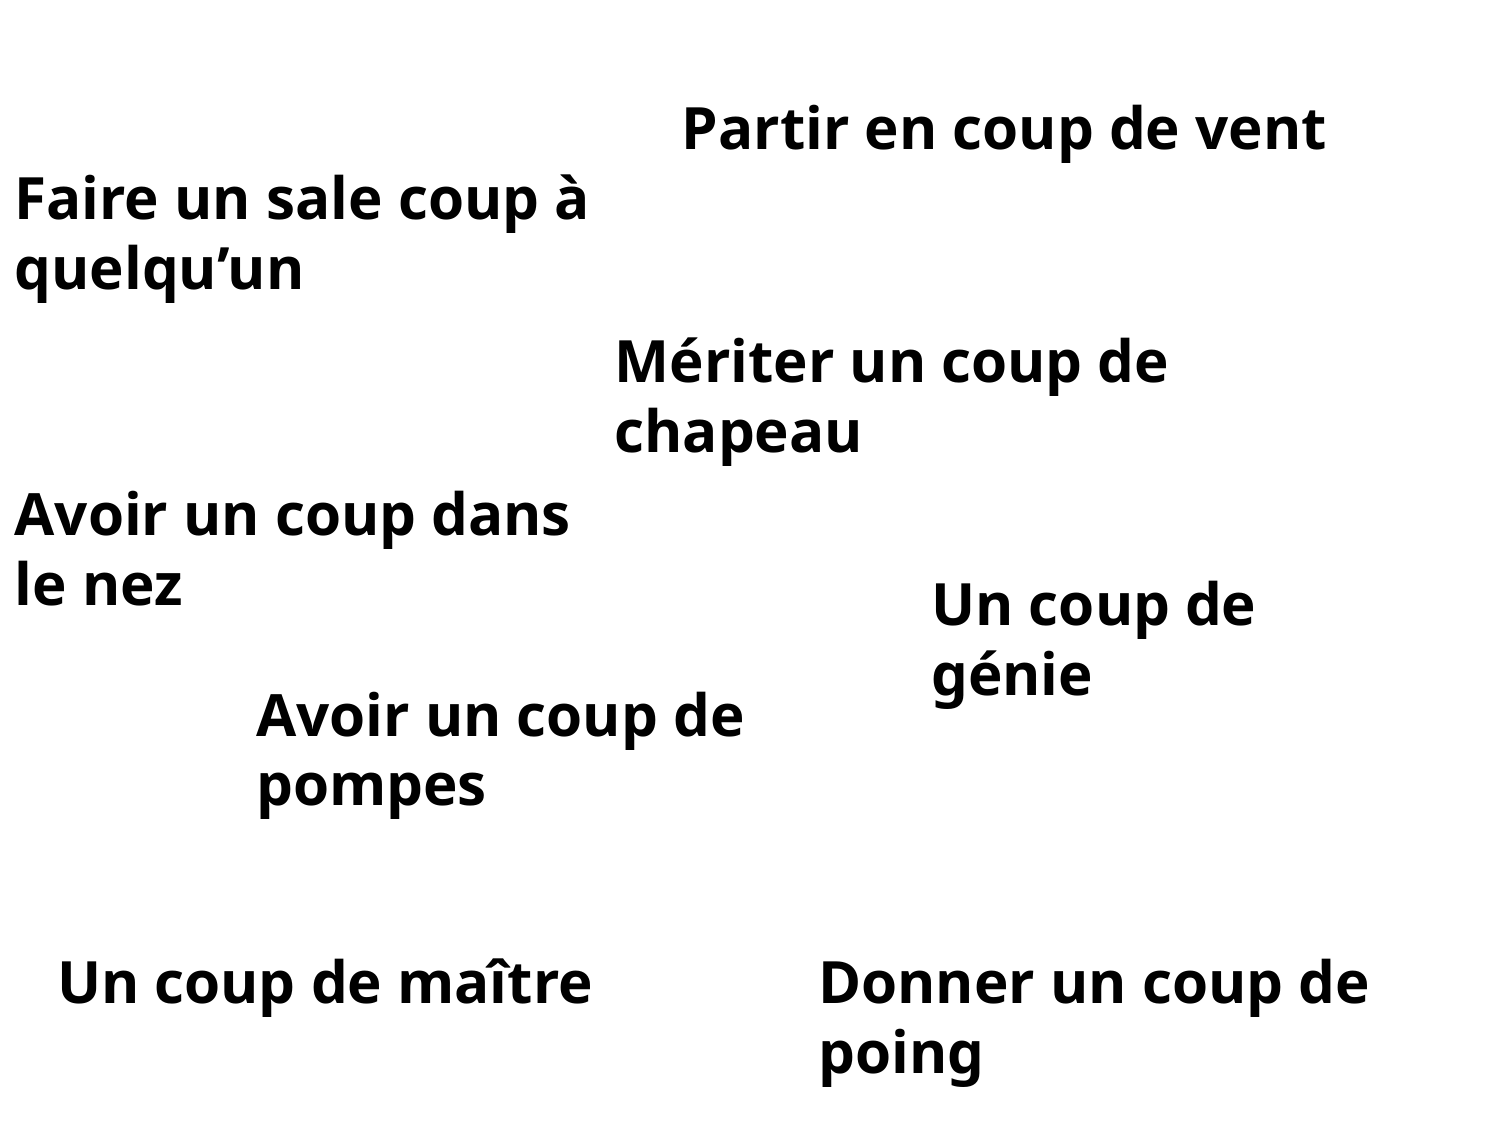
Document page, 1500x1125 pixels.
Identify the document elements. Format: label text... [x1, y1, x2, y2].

text_box Un coup de maître [42, 937, 694, 1023]
text_box Donner un coup de poing [803, 937, 1402, 1092]
text_box Partir en coup de vent [667, 83, 1355, 169]
text_box Avoir un coup de pompes [241, 670, 867, 825]
text_box Mériter un coup de chapeau [600, 316, 1382, 472]
text_box Un coup de génie [916, 559, 1382, 715]
text_box Faire un sale coup à quelqu’un [0, 153, 694, 309]
text_box Avoir un coup dans le nez [0, 470, 621, 625]
